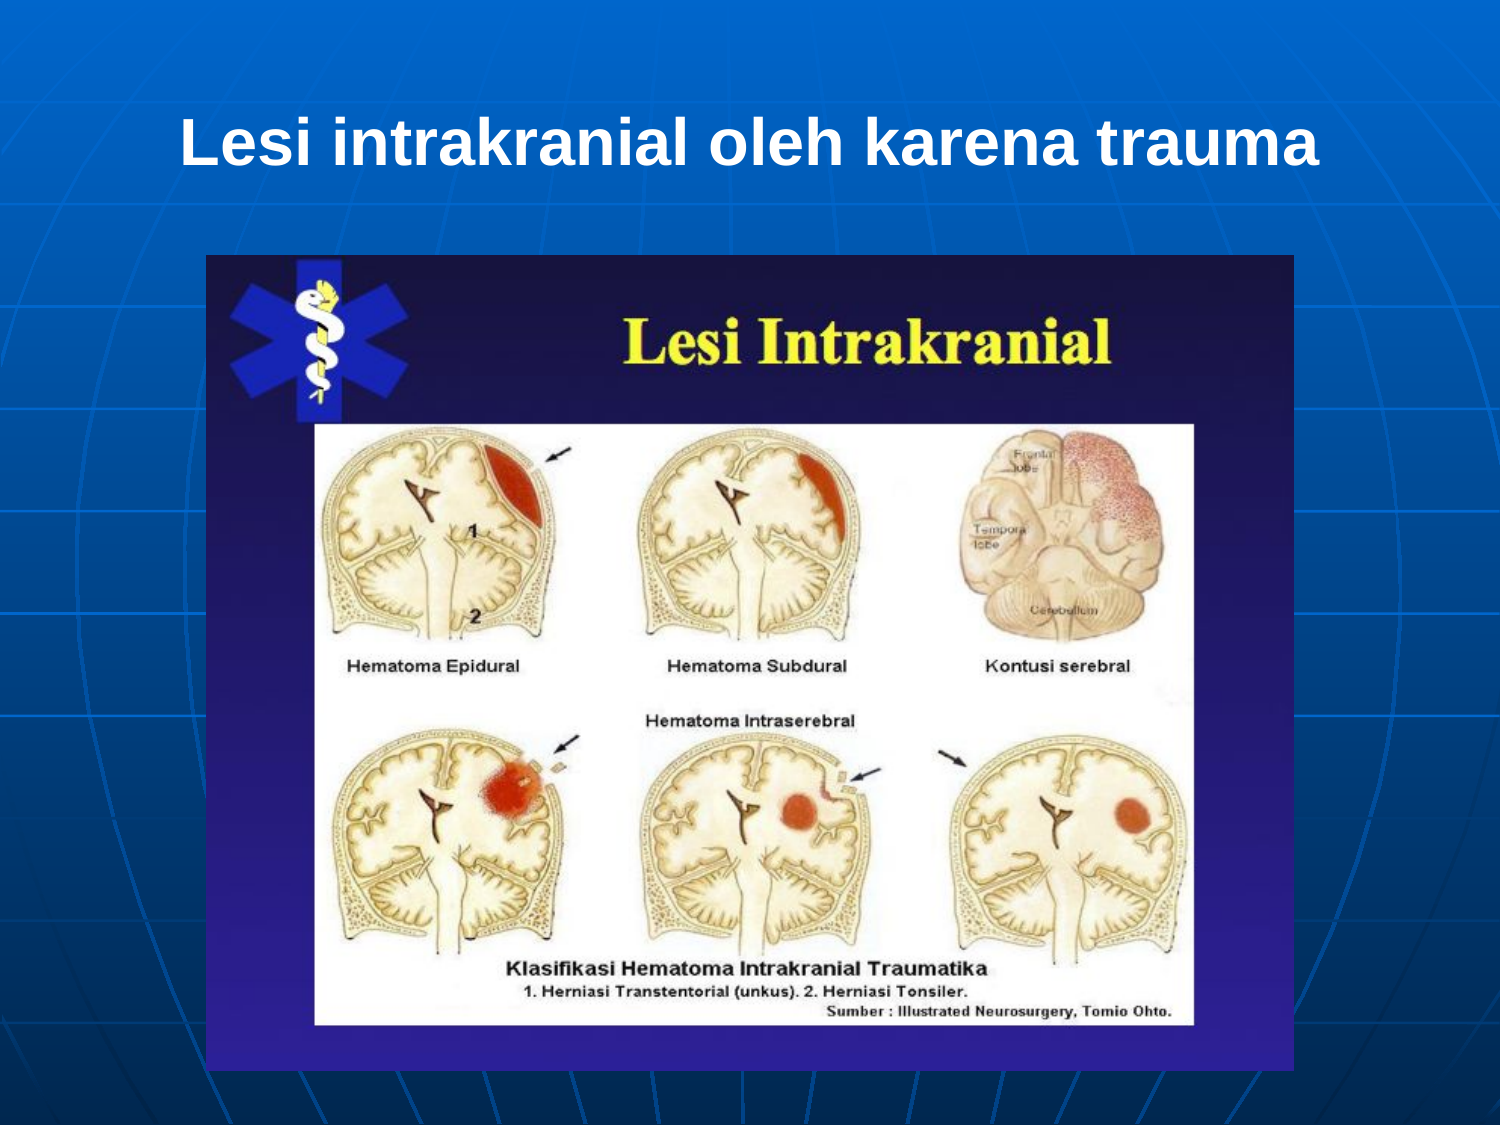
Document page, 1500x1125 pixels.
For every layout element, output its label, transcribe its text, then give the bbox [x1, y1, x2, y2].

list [206, 255, 1294, 1071]
title Lesi intrakranial oleh karena trauma [74, 45, 1426, 233]
